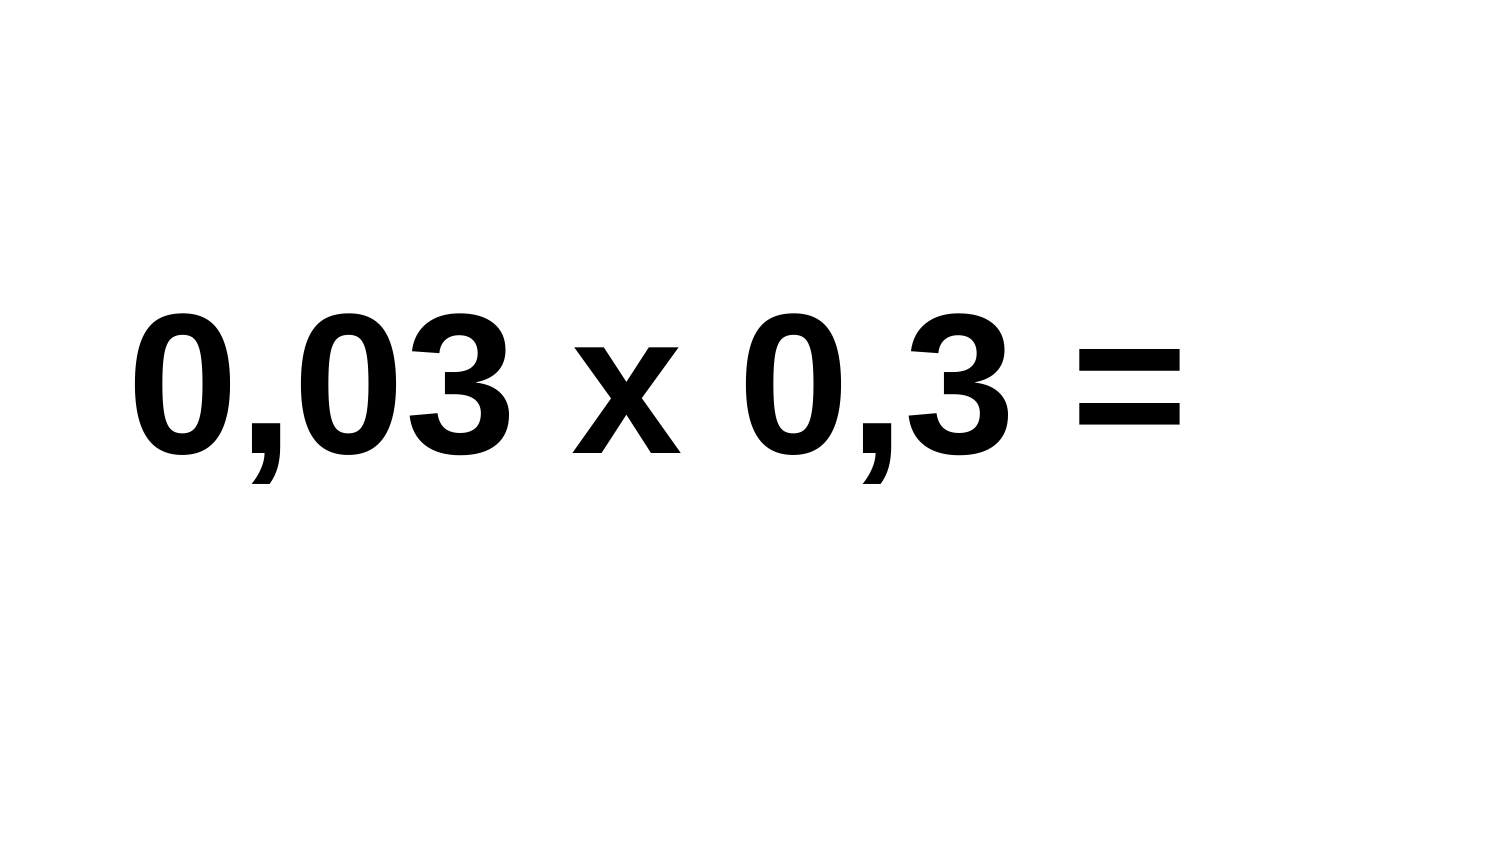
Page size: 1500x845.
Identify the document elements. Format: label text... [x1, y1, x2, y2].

text_box 0,03 x 0,3 = [112, 317, 1388, 509]
